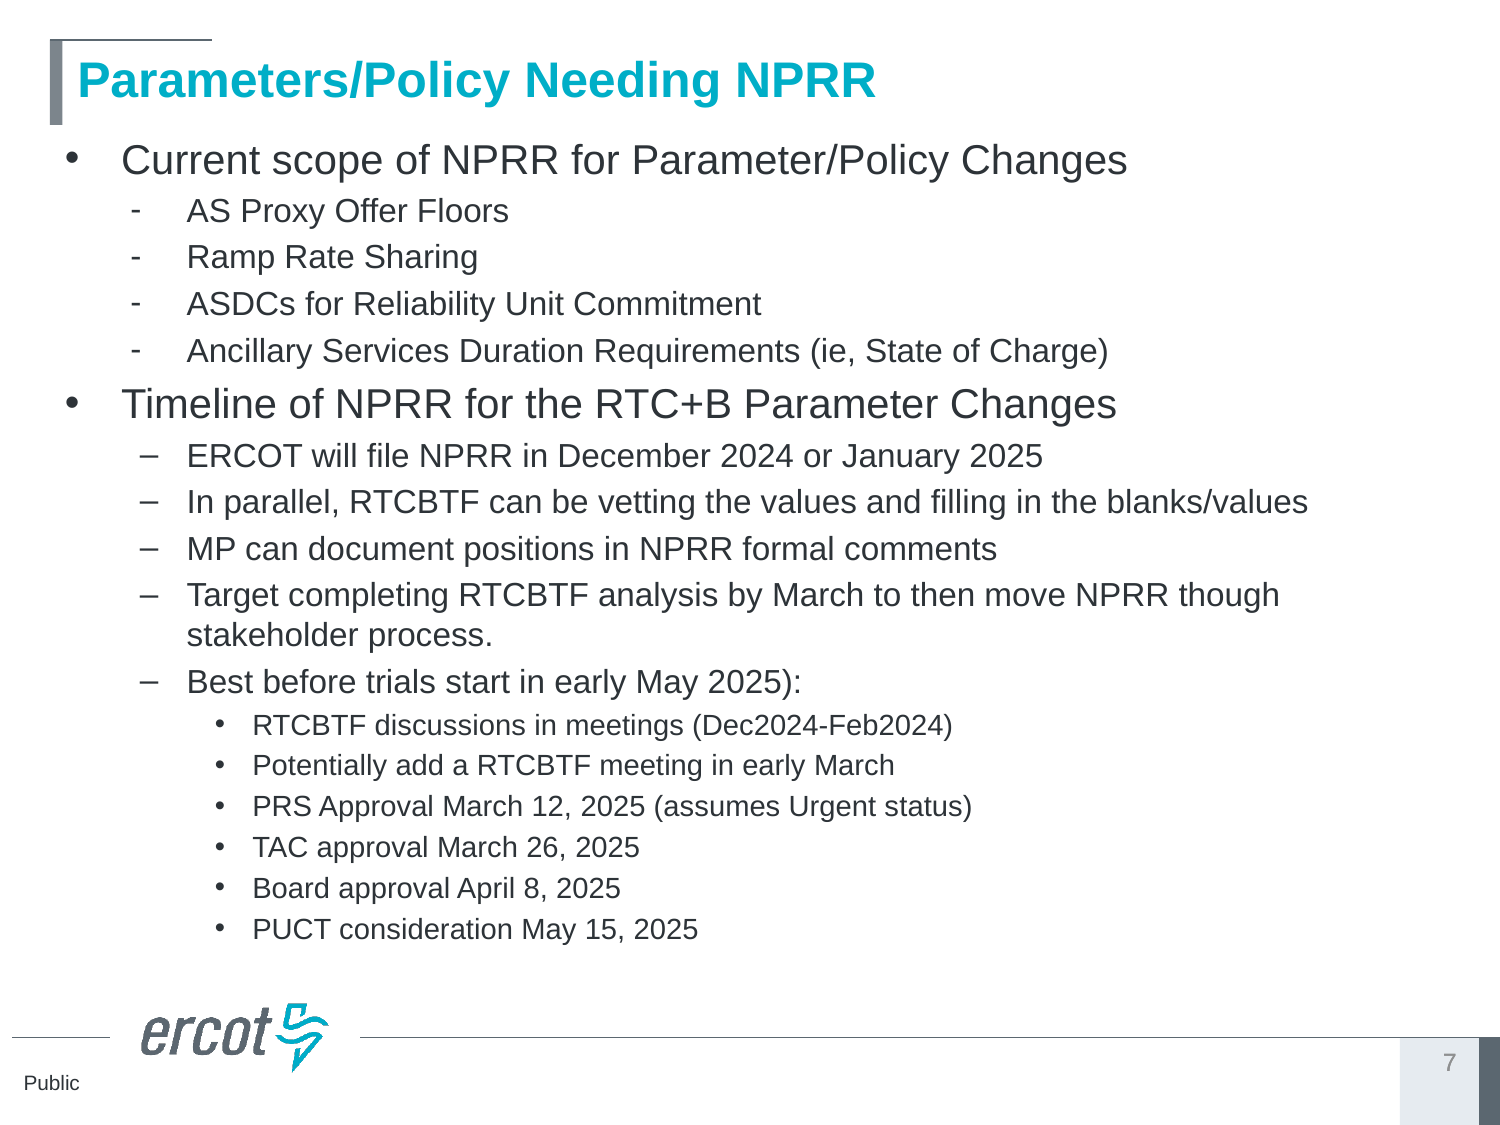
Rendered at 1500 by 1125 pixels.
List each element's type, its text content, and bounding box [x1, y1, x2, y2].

picture [137, 1000, 332, 1075]
title Parameters/Policy Needing NPRR [62, 39, 1450, 125]
slide_number 7 [1400, 1037, 1500, 1087]
list Current scope of NPRR for Parameter/Policy Changes AS Proxy Offer Floors Ramp Rate Sharing ASDCs for Reliability Unit Commitment Ancillary Services Duration Requirements (ie, State of Charge) Timeline of NPRR for the RTC+B Parameter Changes ERCOT will file NPRR in December 2024 or January 2025 In parallel, RTCBTF can be vetting the values and filling in the blanks/values MP can document positions in NPRR formal comments Target completing RTCBTF analysis by March to then move NPRR though stakeholder process. Best before trials start in early May 2025): RTCBTF discussions in meetings (Dec2024-Feb2024) Potentially add a RTCBTF meeting in early March PRS Approval March 12, 2025 (assumes Urgent status) TAC approval March 26, 2025 Board approval April 8, 2025 PUCT consideration May 15, 2025 [50, 125, 1450, 1000]
